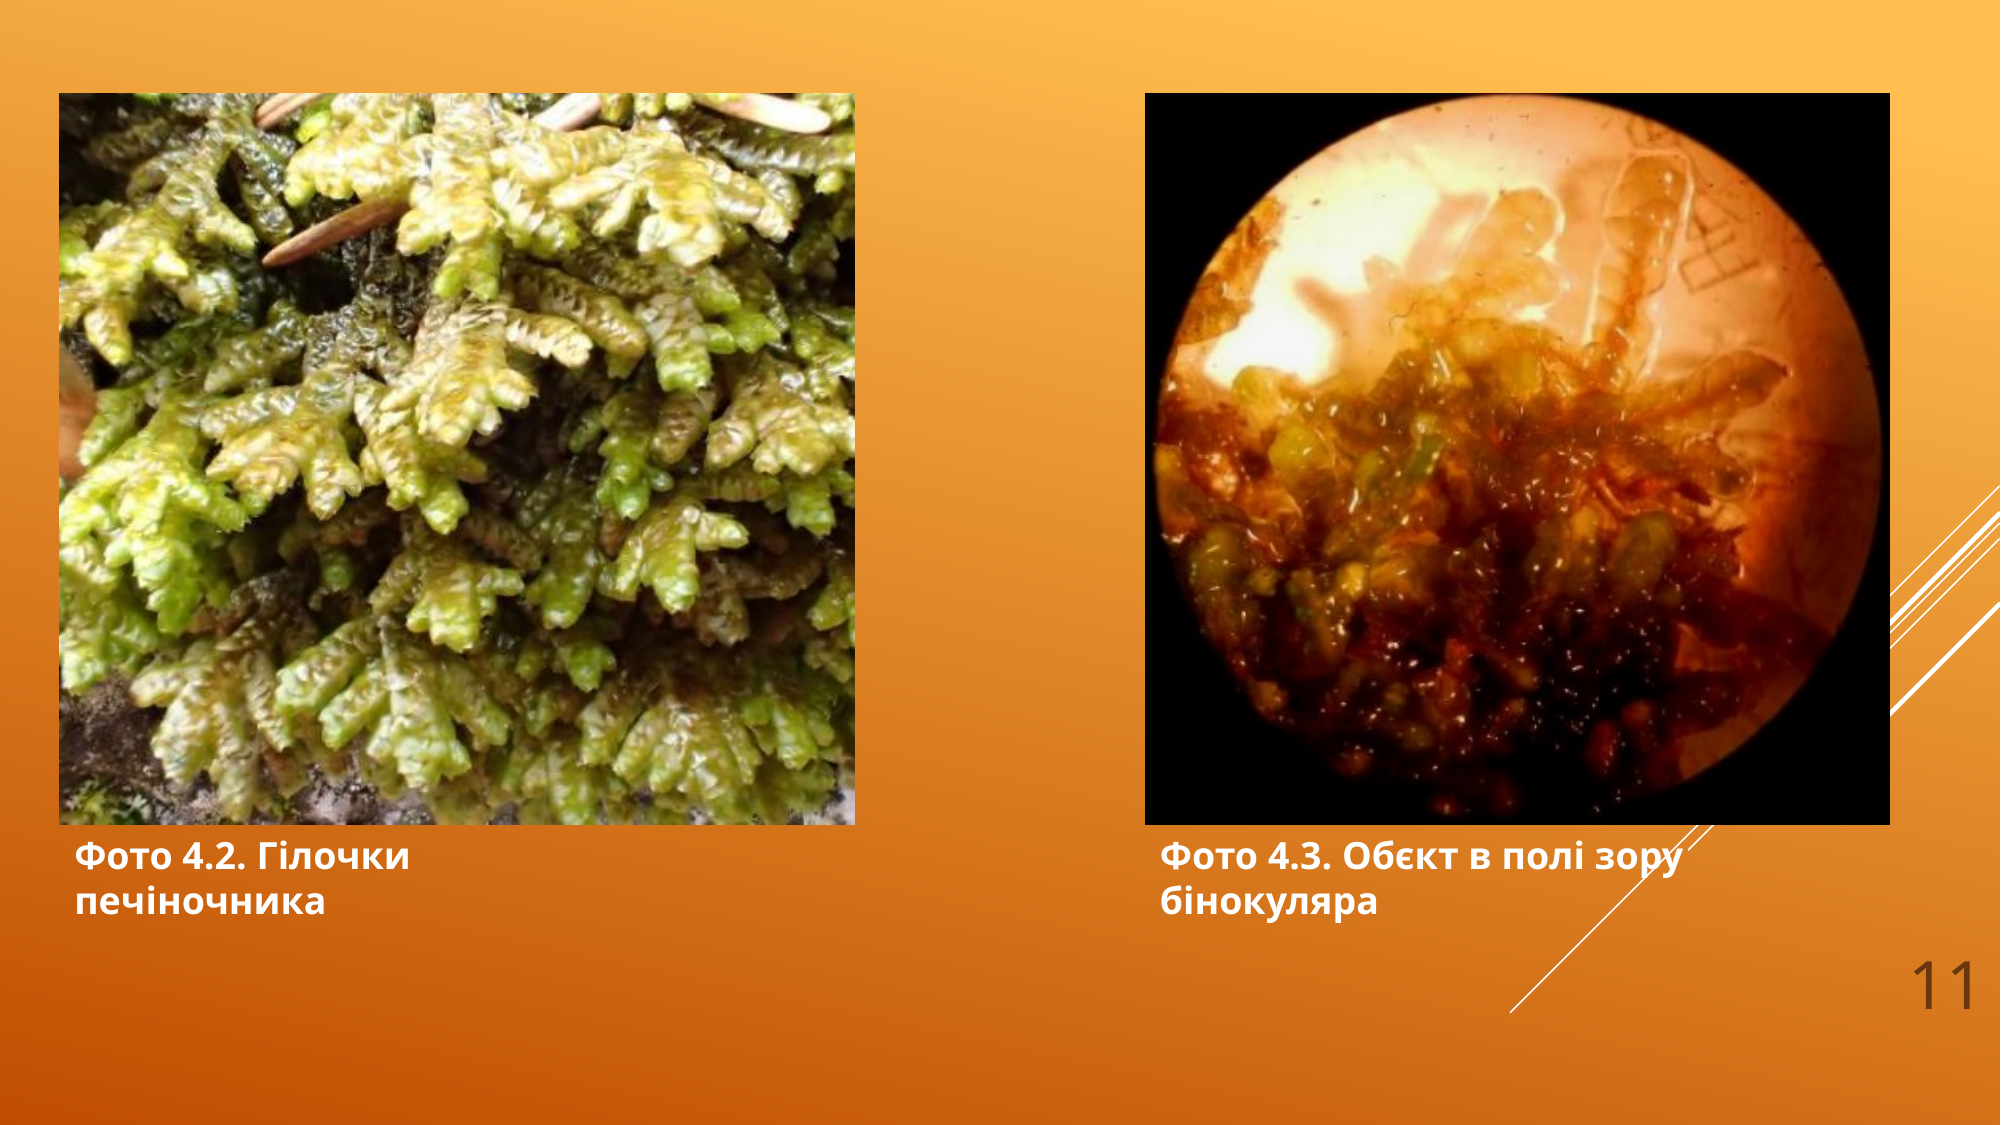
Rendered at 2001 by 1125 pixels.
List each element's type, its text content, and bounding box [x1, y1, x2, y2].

picture [59, 93, 855, 826]
picture [1144, 93, 1890, 826]
slide_number 11 [1889, 931, 2000, 1041]
text_box Фото 4.3. Обєкт в полі зору бінокуляра [1144, 826, 1738, 930]
text_box Фото 4.2. Гілочки печіночника [59, 826, 608, 930]
